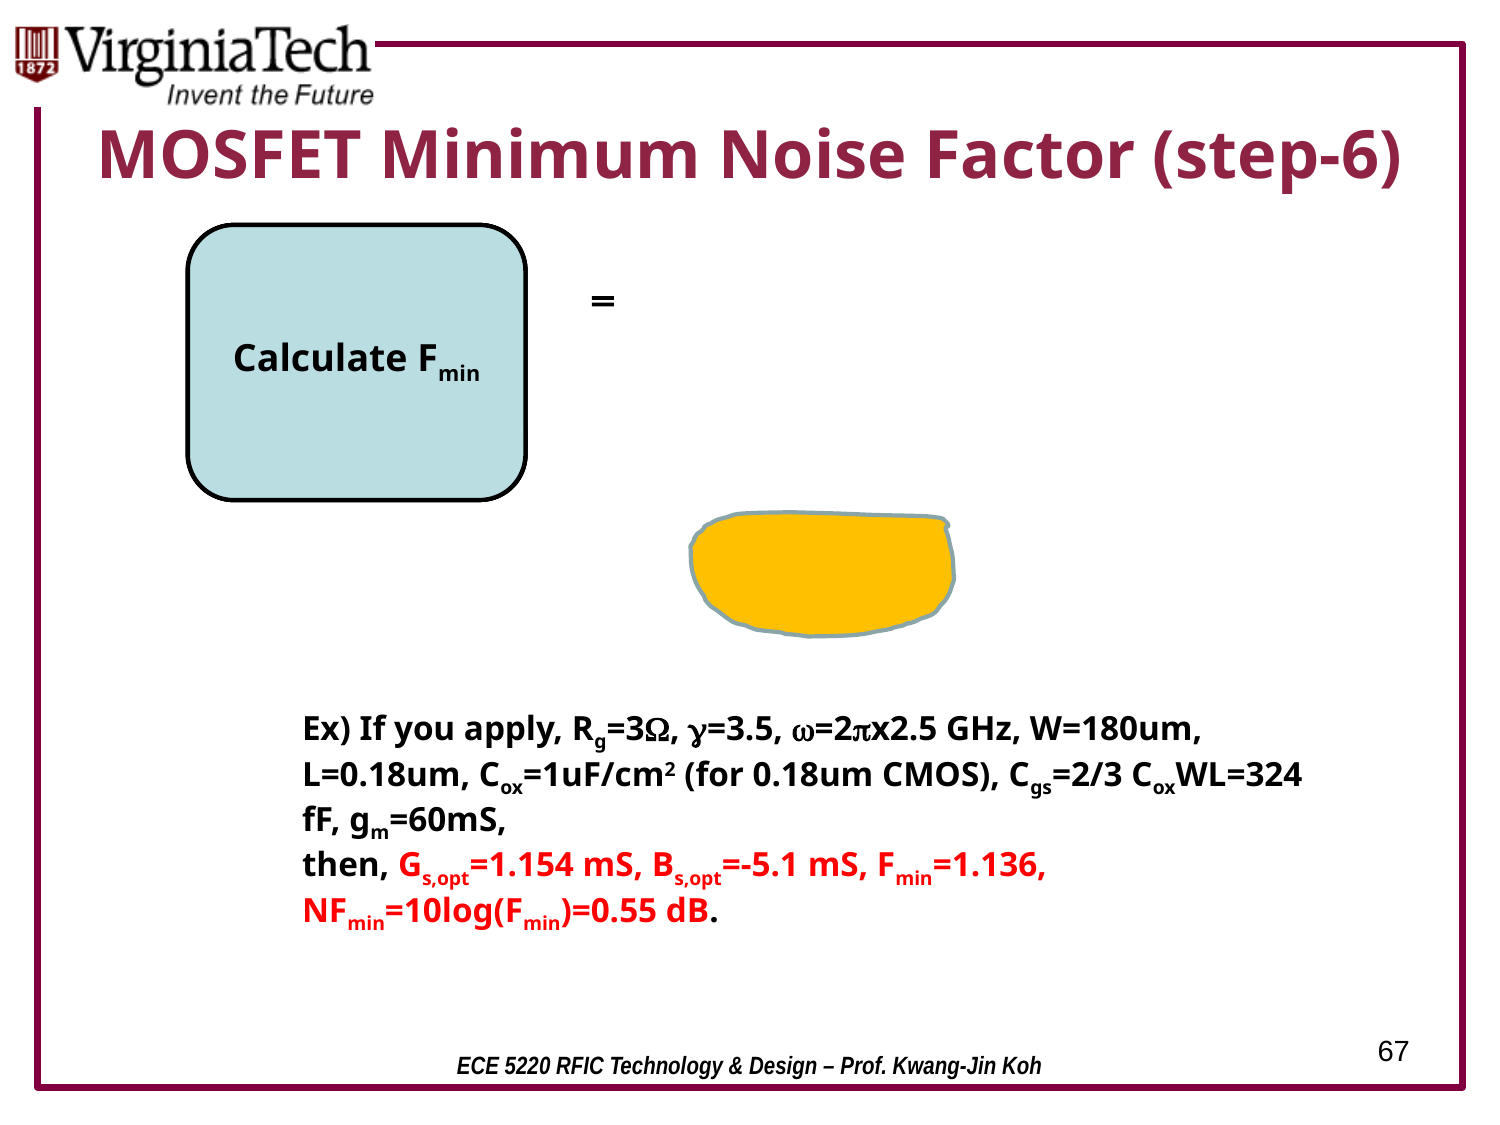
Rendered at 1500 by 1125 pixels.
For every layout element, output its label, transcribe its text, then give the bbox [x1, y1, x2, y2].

text_box Ex) If you apply, Rg=3W, g=3.5, w=2px2.5 GHz, W=180um, L=0.18um, Cox=1uF/cm2 (for 0.18um CMOS), Cgs=2/3 CoxWL=324 fF, gm=60mS, then, Gs,opt=1.154 mS, Bs,opt=-5.1 mS, Fmin=1.136, NFmin=10log(Fmin)=0.55 dB. [287, 699, 1328, 942]
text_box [187, 224, 526, 501]
slide_number 67 [1074, 1024, 1425, 1103]
title MOSFET Minimum Noise Factor (step-6) [75, 104, 1425, 213]
text_box [688, 510, 957, 639]
picture [15, 24, 375, 107]
